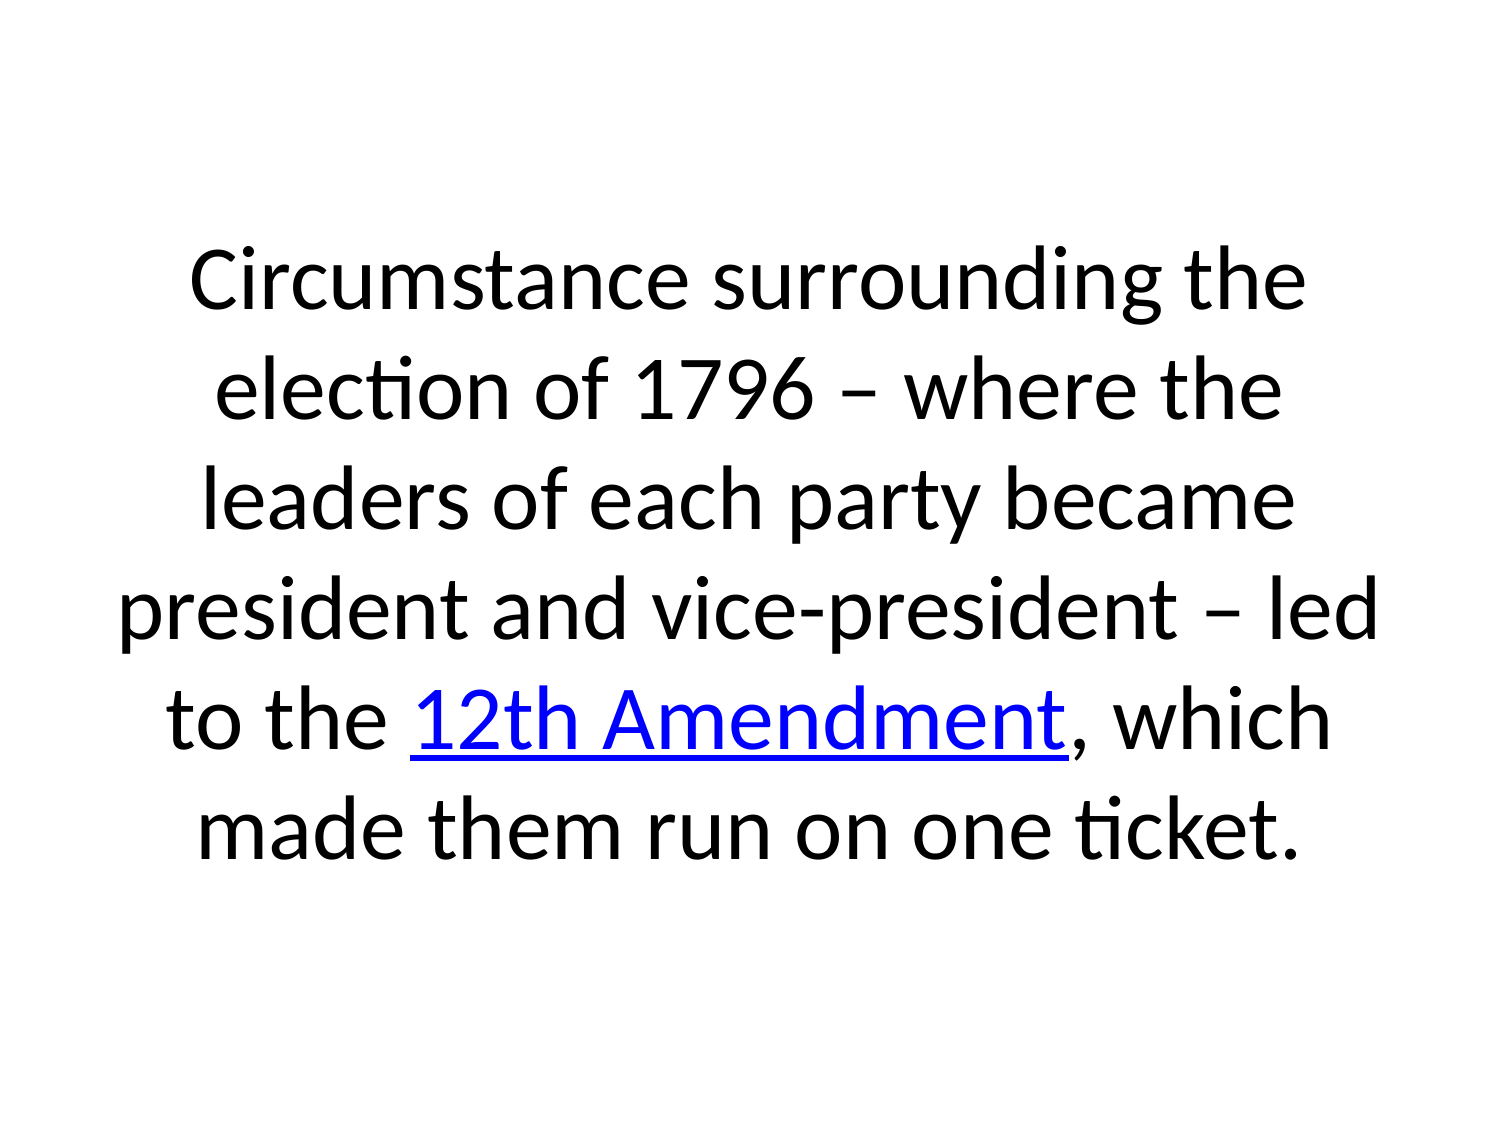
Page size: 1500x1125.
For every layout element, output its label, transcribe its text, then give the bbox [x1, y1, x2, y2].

title Circumstance surrounding the election of 1796 – where the leaders of each party became president and vice-president – led to the 12th Amendment, which made them run on one ticket. [74, 44, 1426, 1051]
